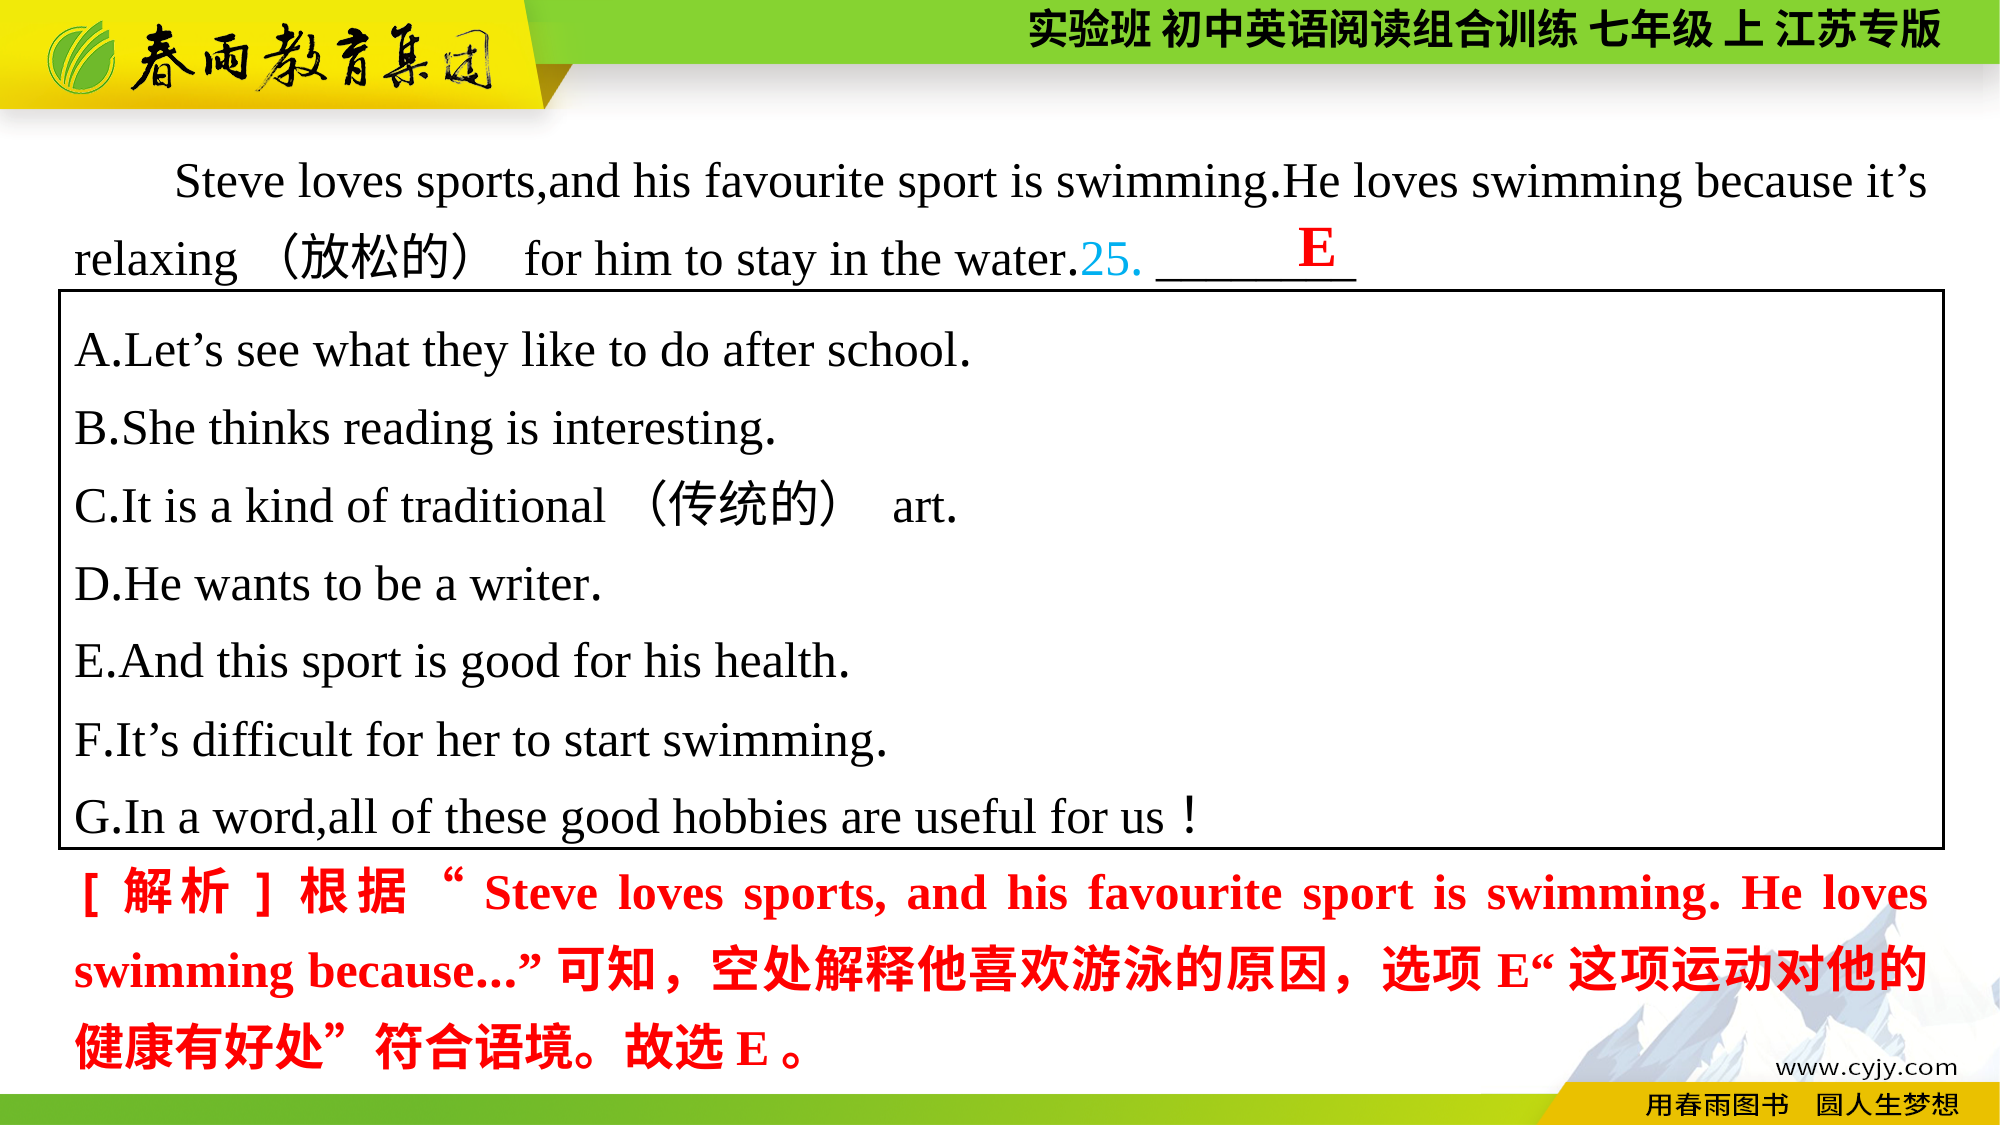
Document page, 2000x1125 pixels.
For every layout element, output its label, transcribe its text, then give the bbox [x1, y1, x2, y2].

text_box [解析]根据“Steve loves sports, and his favourite sport is swimming. He loves swimming because...”可知，空处解释他喜欢游泳的原因，选项E“这项运动对他的健康有好处”符合语境。故选E。 [59, 834, 1944, 1083]
text_box E [1283, 200, 1353, 286]
list Steve loves sports,and his favourite sport is swimming.He loves swimming because it’s relaxing（放松的） for him to stay in the water.25. ________ [59, 122, 1944, 290]
picture [0, 0, 2000, 1125]
text_box [59, 290, 1944, 834]
